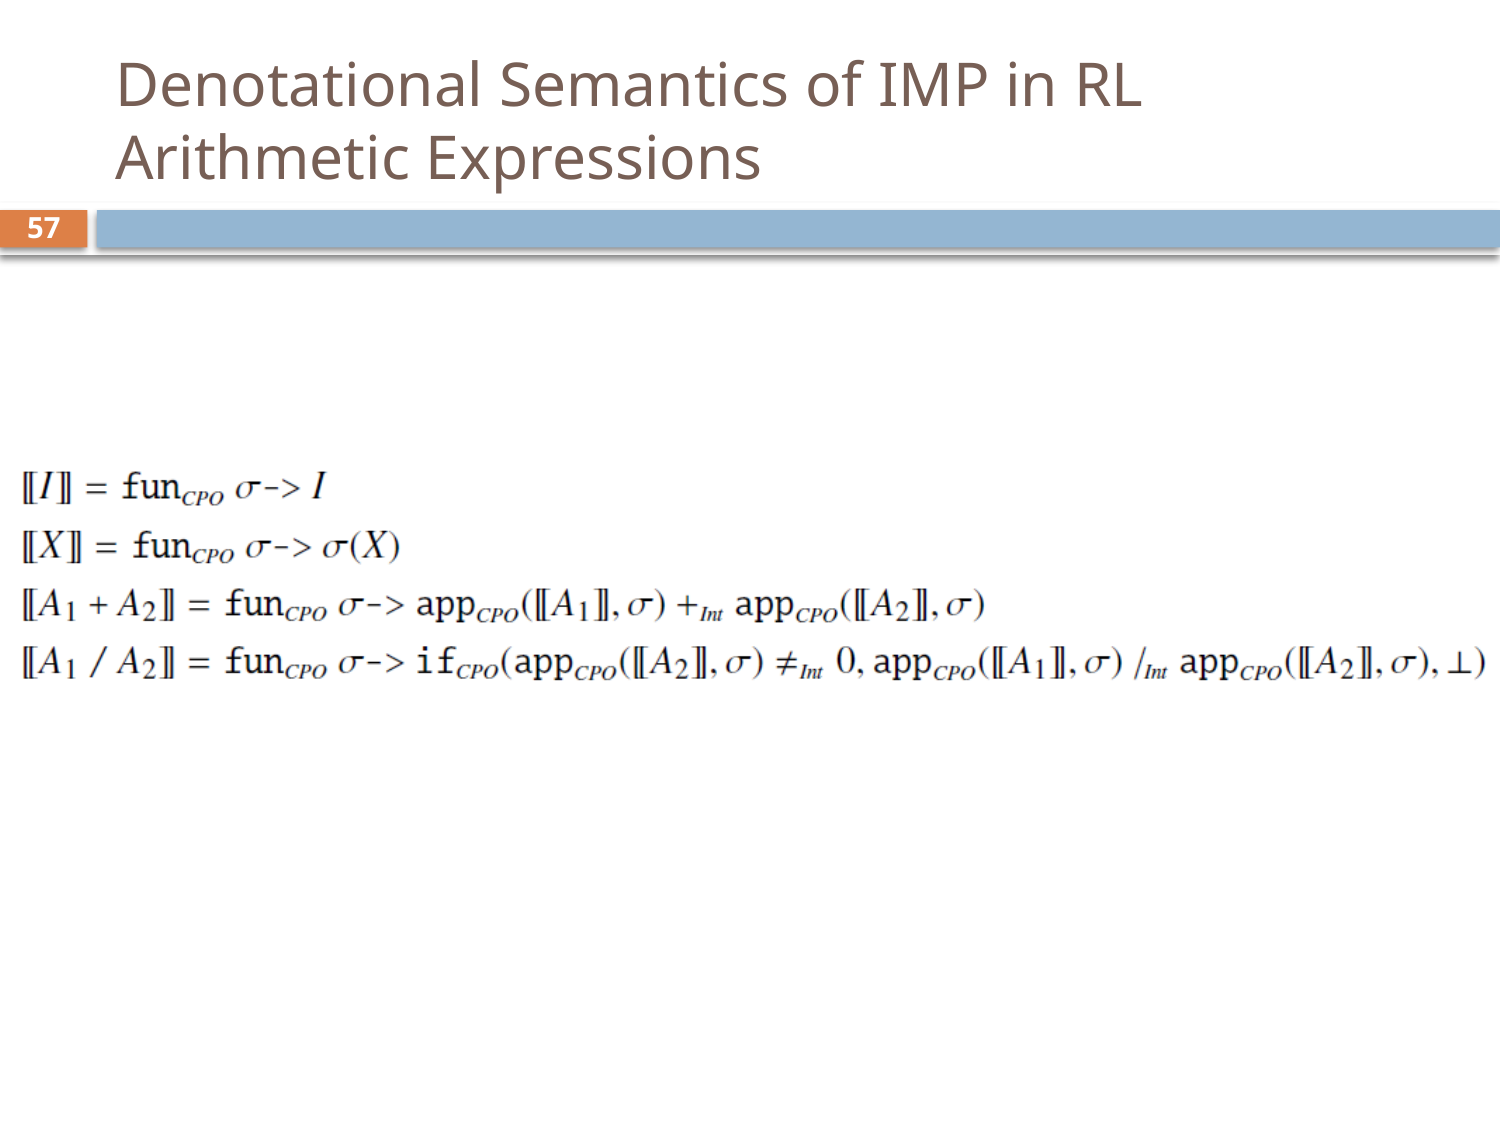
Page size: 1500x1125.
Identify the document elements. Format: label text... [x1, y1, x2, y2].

title Denotational Semantics of IMP in RL Arithmetic Expressions [100, 37, 1438, 200]
picture [14, 462, 1500, 701]
slide_number 57 [0, 208, 88, 249]
